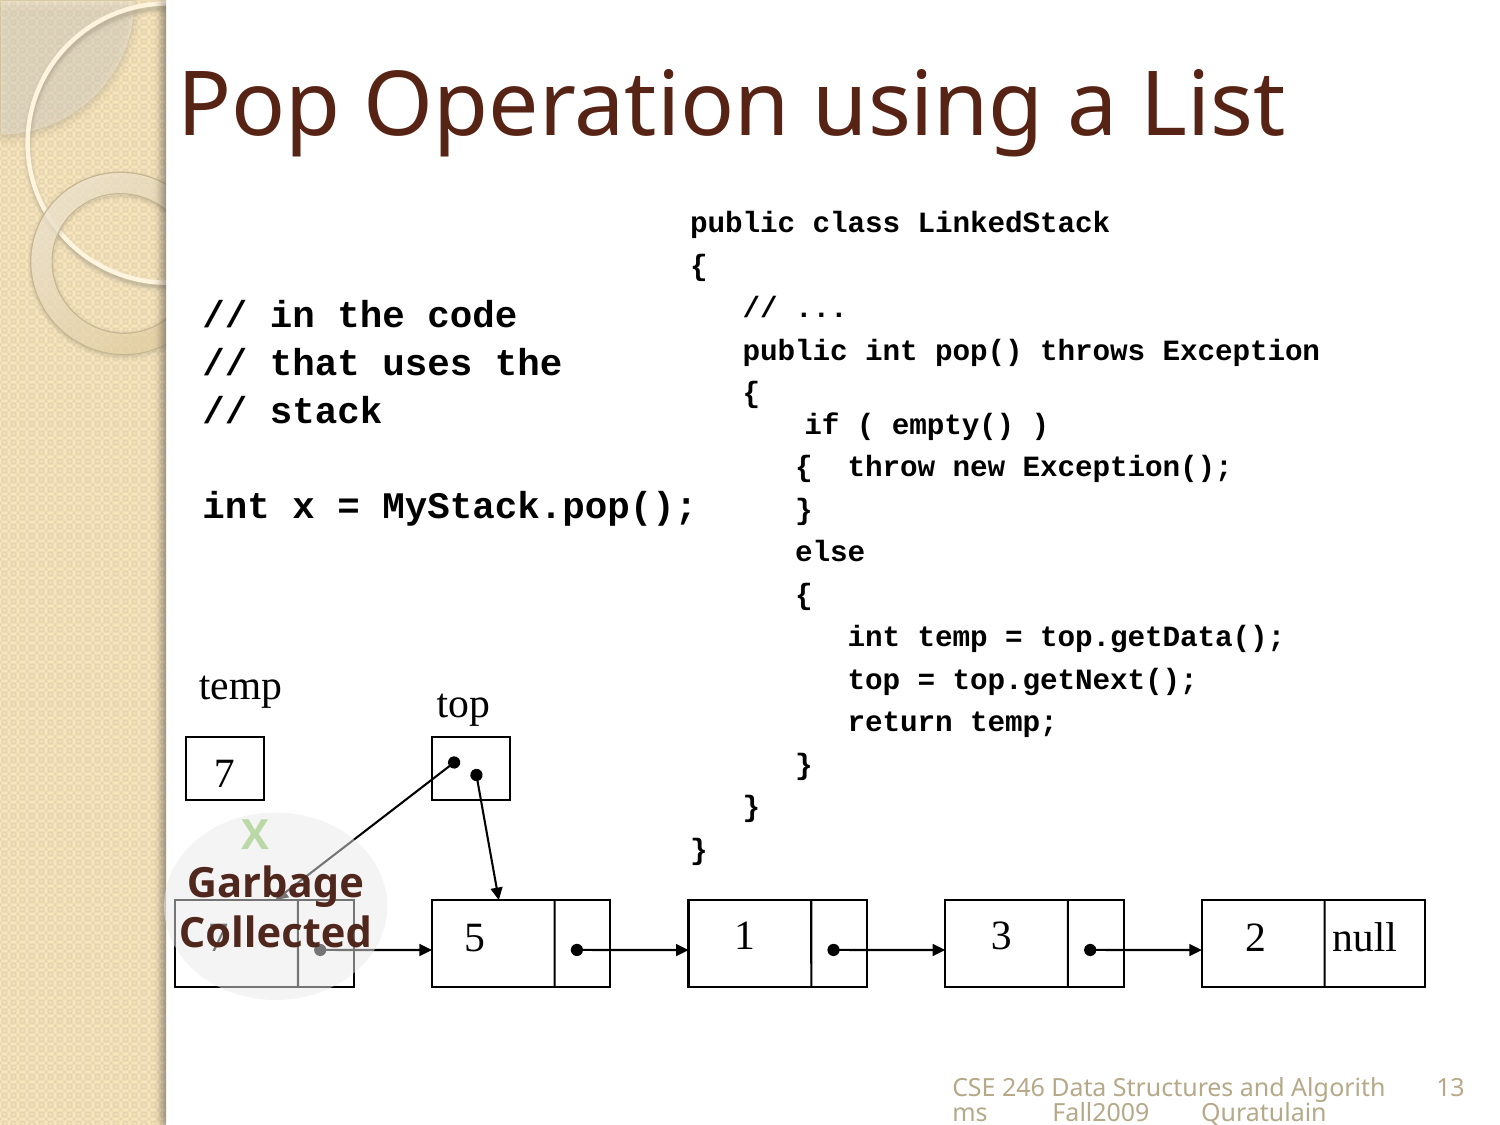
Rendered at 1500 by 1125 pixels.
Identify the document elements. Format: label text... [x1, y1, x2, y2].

list public class LinkedStack { // ... public int pop() throws Exception { if ( empty() ) { throw new Exception(); } else { int temp = top.getData(); top = top.getNext(); return temp; } } } [662, 200, 1500, 875]
footer CSE 246 Data Structures and Algorithms Fall2009 Quratulain [937, 1034, 1413, 1113]
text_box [163, 649, 1426, 1001]
slide_number 13 [1413, 1034, 1488, 1113]
title Pop Operation using a List [162, 37, 1441, 163]
text_box // in the code // that uses the // stack int x = MyStack.pop(); [187, 287, 727, 638]
